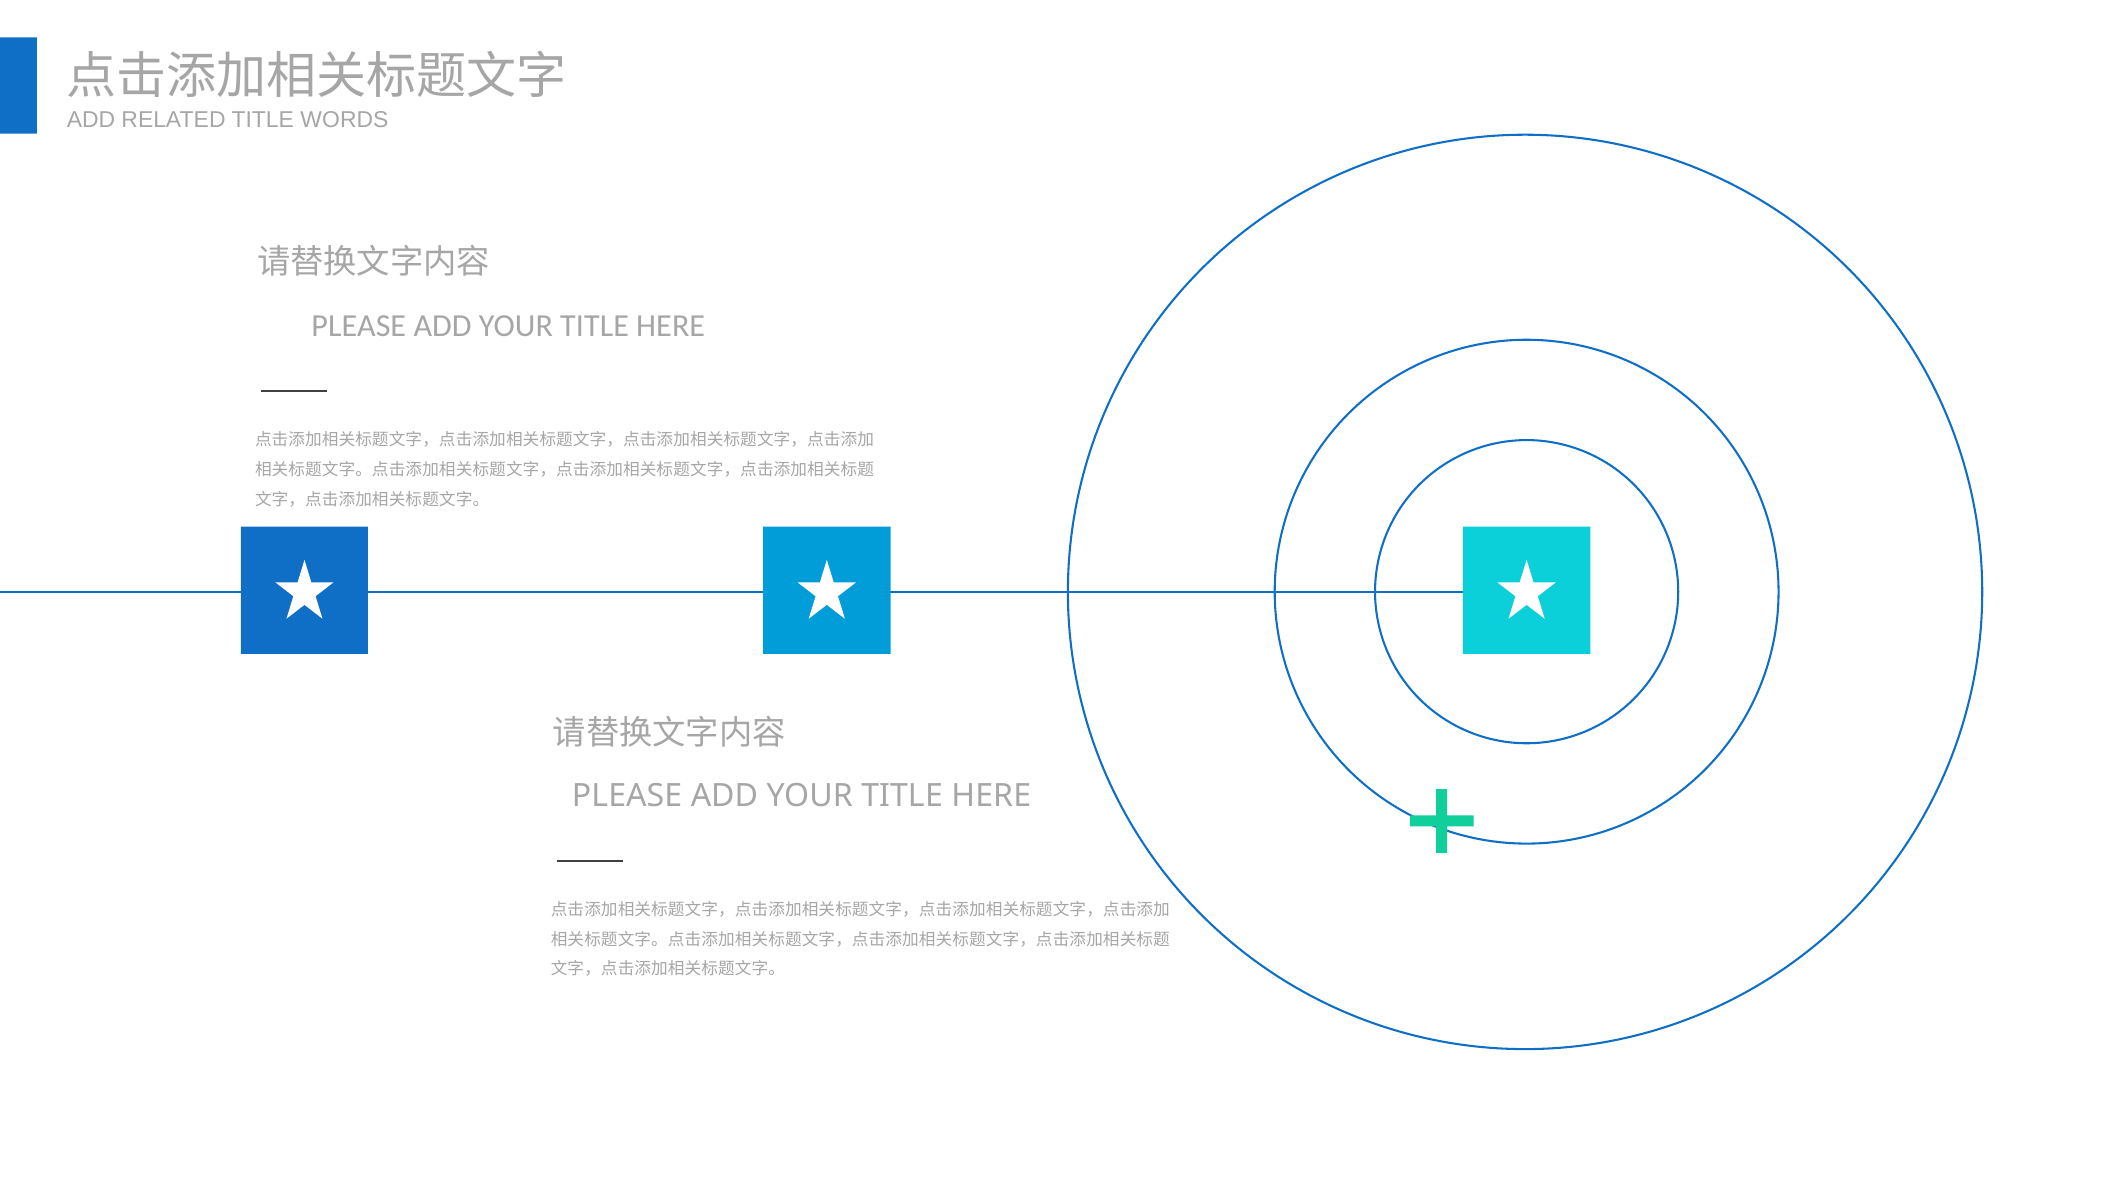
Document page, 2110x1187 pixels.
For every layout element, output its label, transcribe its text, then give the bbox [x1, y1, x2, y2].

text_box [240, 526, 369, 654]
text_box ADD RELATED TITLE WORDS [66, 104, 389, 132]
text_box 点击添加相关标题文字 [66, 43, 567, 104]
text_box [240, 233, 890, 514]
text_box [536, 703, 1186, 984]
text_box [1462, 526, 1591, 654]
text_box [0, 36, 38, 135]
text_box [1409, 788, 1475, 854]
text_box [1066, 133, 1984, 1051]
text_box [763, 526, 891, 654]
